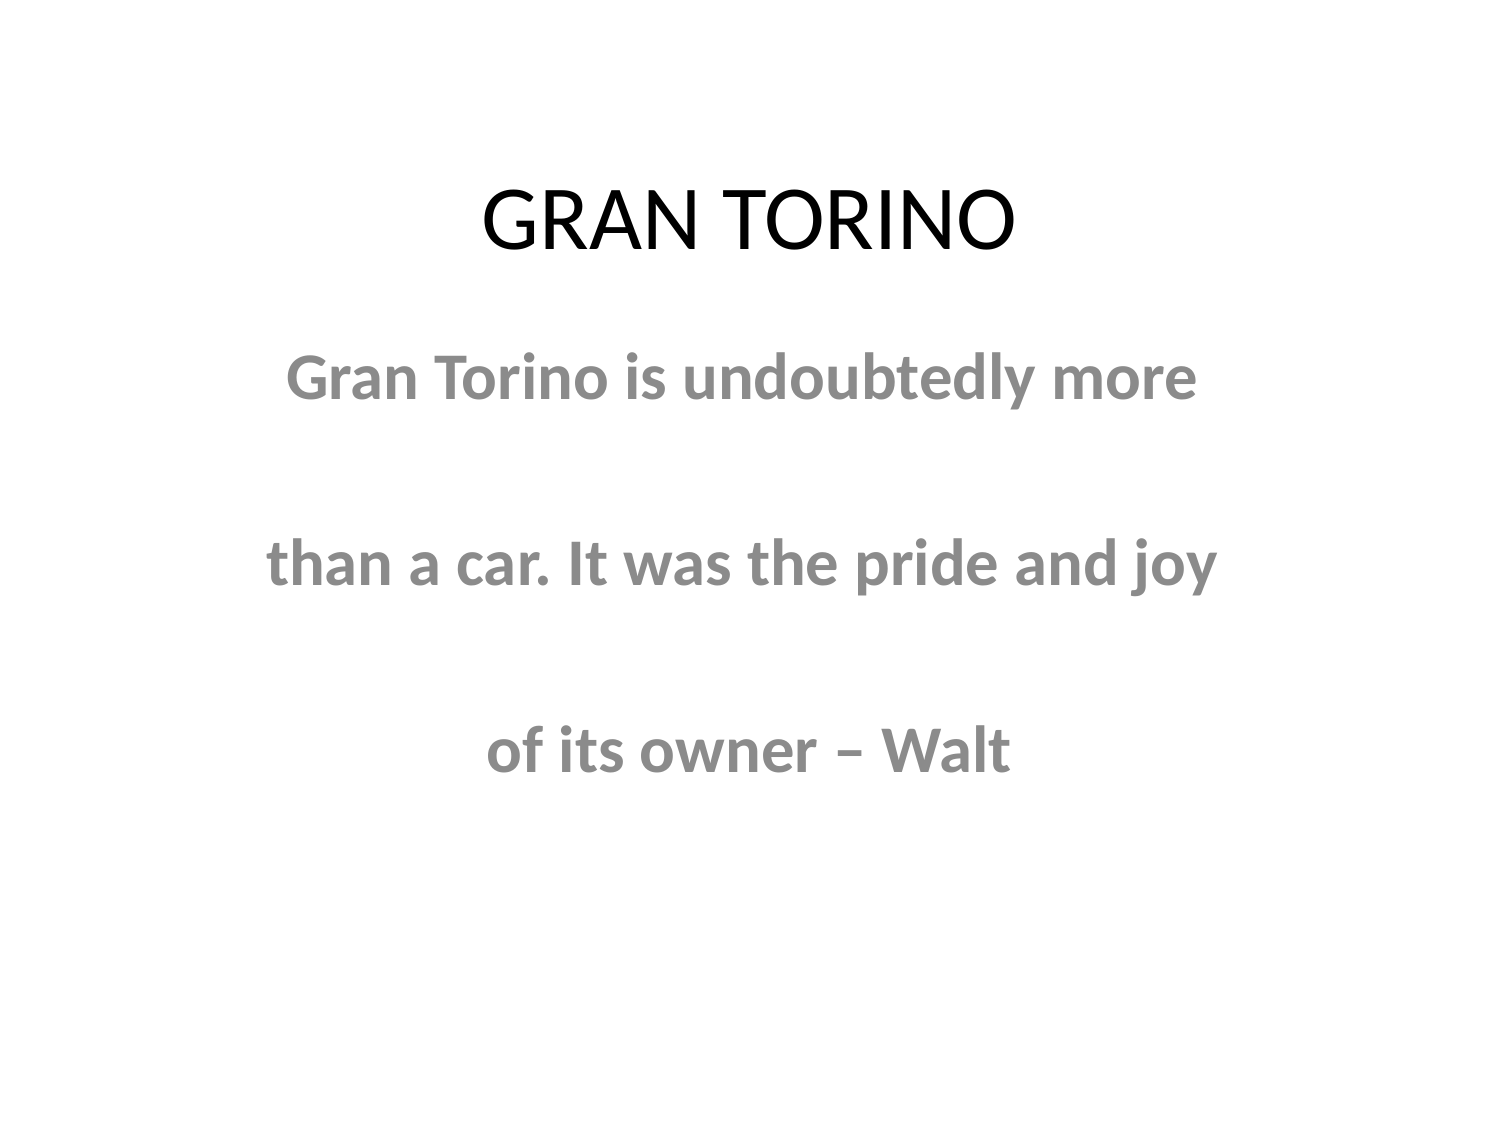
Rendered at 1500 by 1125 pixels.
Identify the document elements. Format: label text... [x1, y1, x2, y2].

title GRAN TORINO [112, 99, 1388, 325]
text_box [580, 532, 619, 592]
subtitle Gran Torino is undoubtedly more than a car. It was the pride and joy of its owner – Walt [225, 324, 1275, 925]
